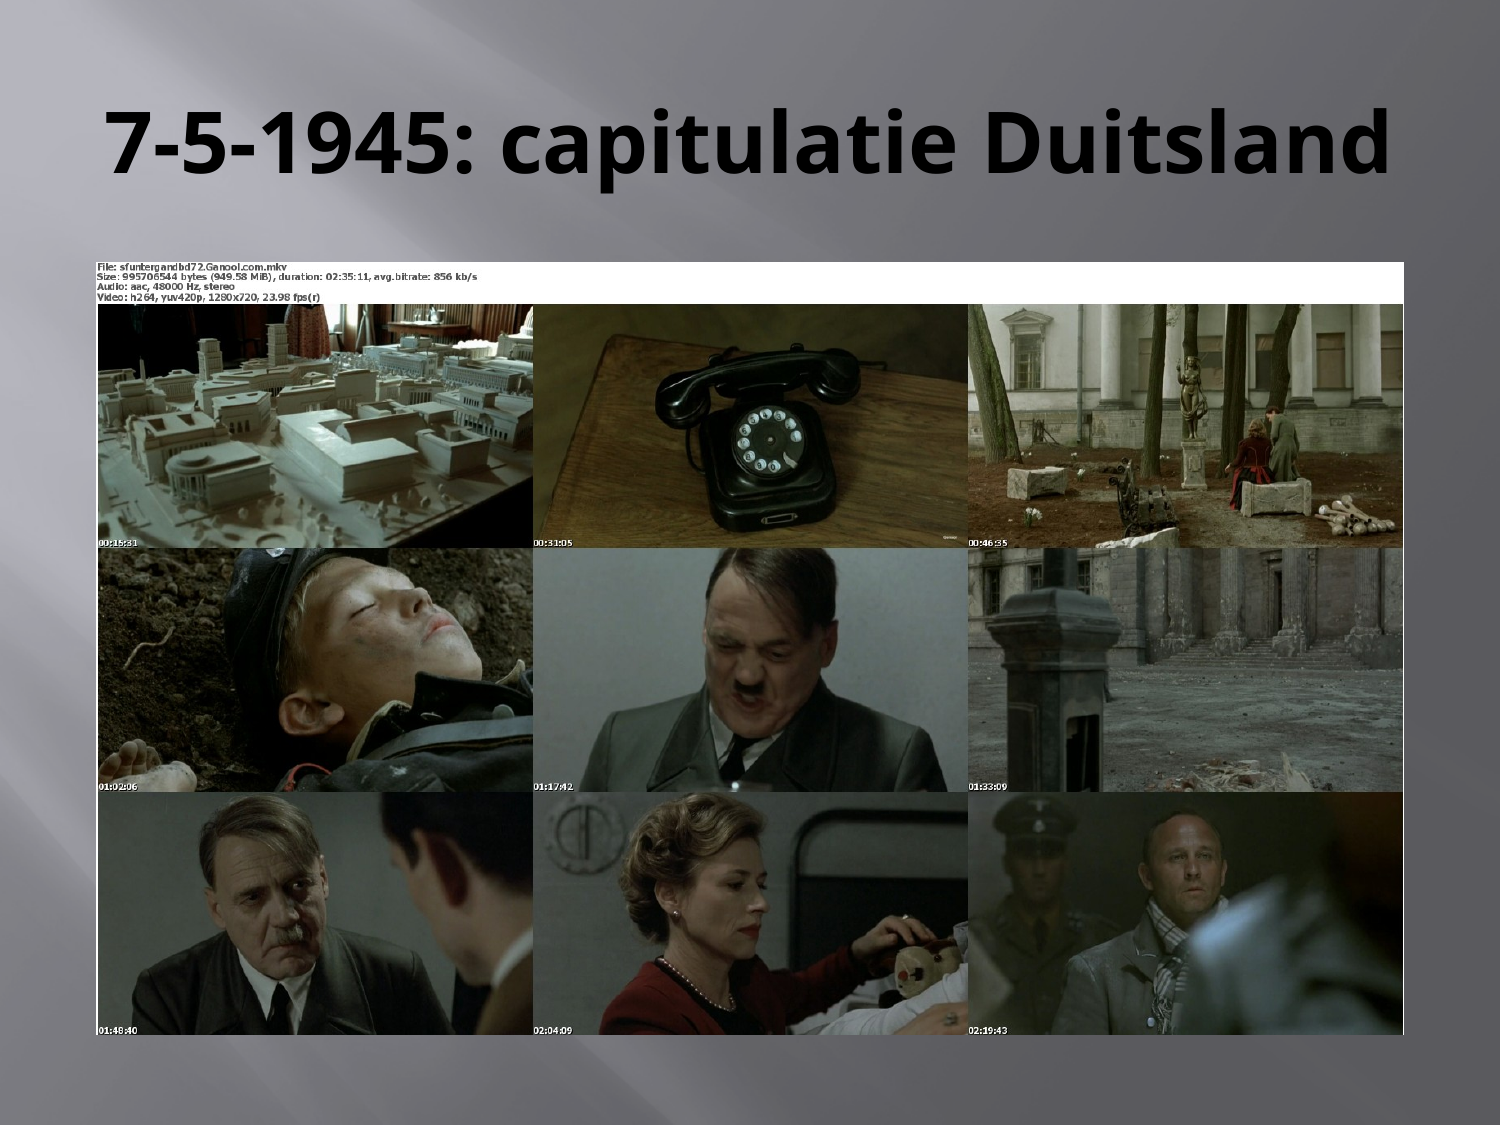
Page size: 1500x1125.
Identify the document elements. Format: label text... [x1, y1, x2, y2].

title 7-5-1945: capitulatie Duitsland [75, 45, 1425, 233]
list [95, 262, 1405, 1036]
